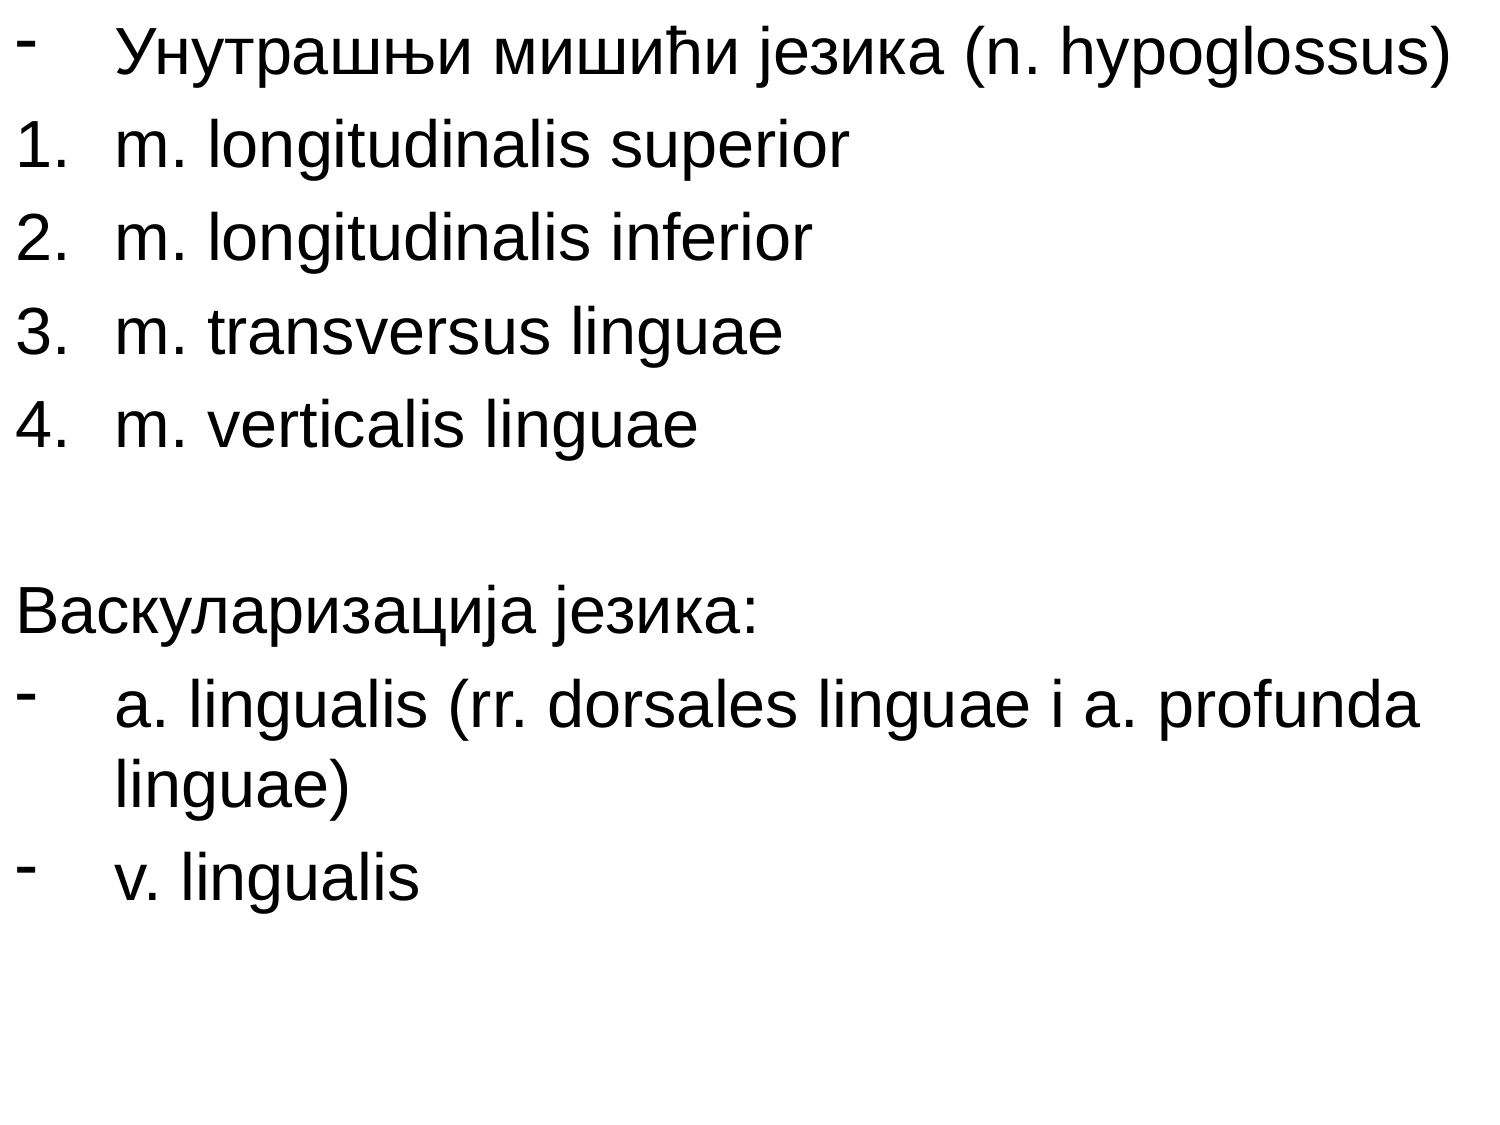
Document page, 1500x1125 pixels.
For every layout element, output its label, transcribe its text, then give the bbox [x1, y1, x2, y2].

list Унутрашњи мишићи језика (n. hypoglossus) m. longitudinalis superior m. longitudinalis inferior m. transversus linguae m. verticalis linguae Васкуларизација језика: a. lingualis (rr. dorsales linguae i a. profunda linguae) v. lingualis [0, 0, 1500, 1125]
